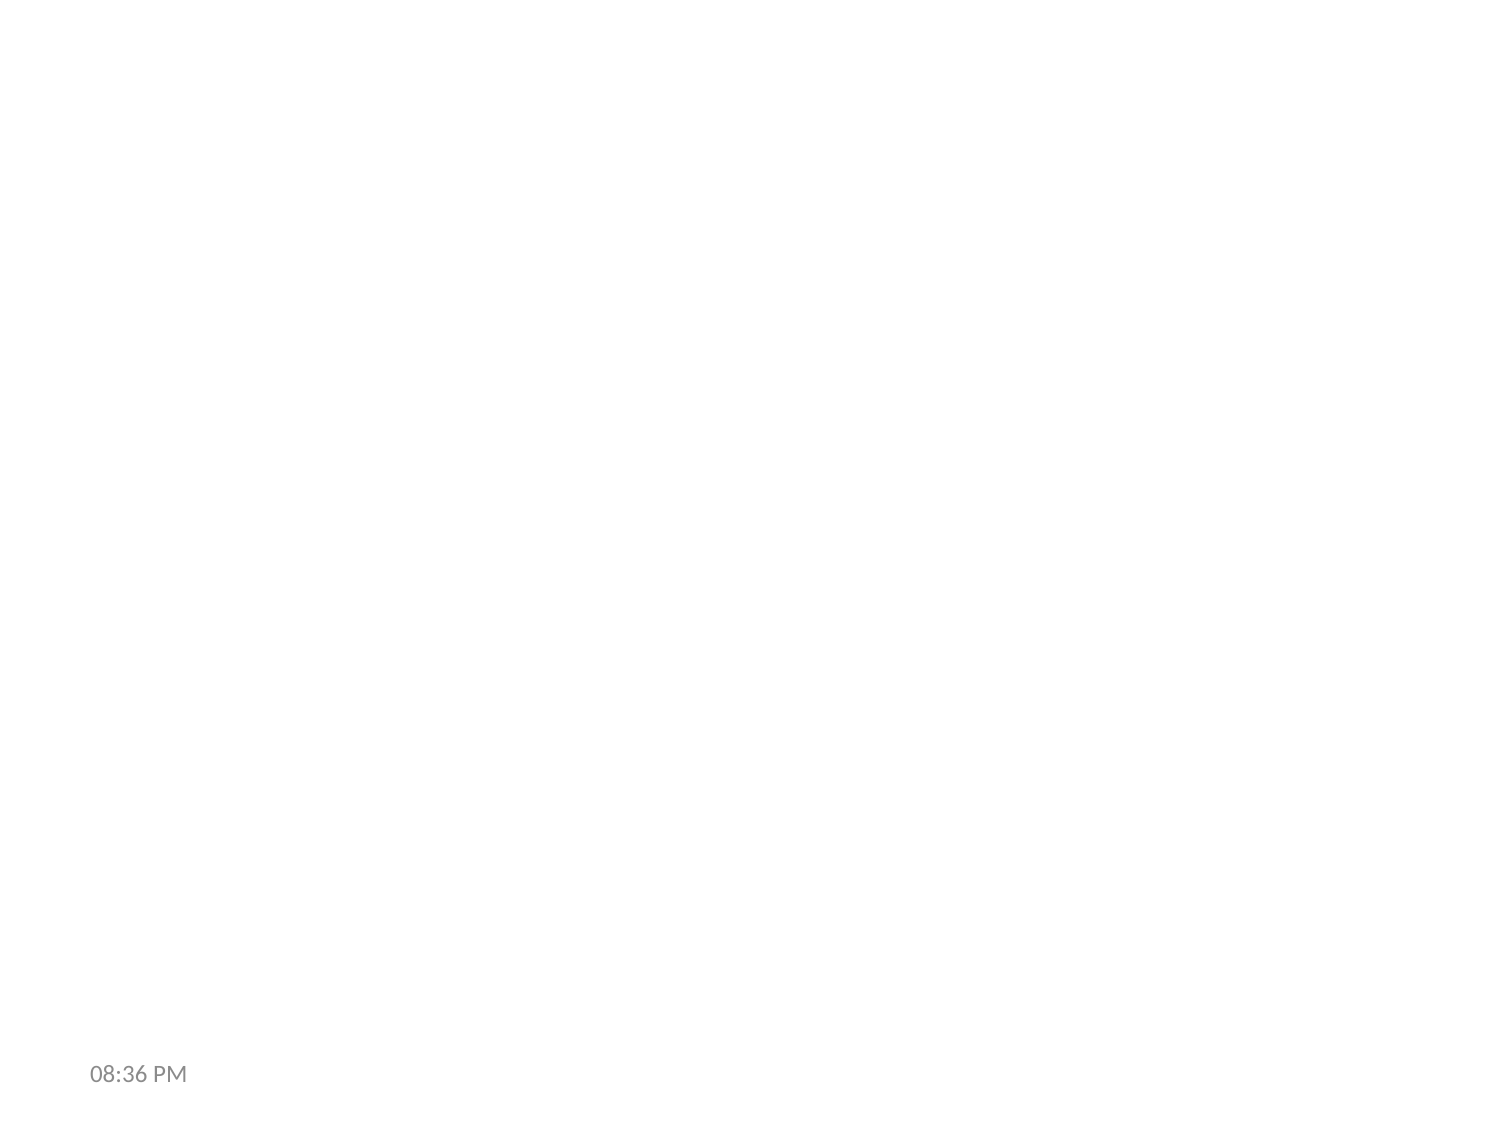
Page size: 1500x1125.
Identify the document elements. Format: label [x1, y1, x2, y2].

slide_number [75, 1042, 425, 1103]
